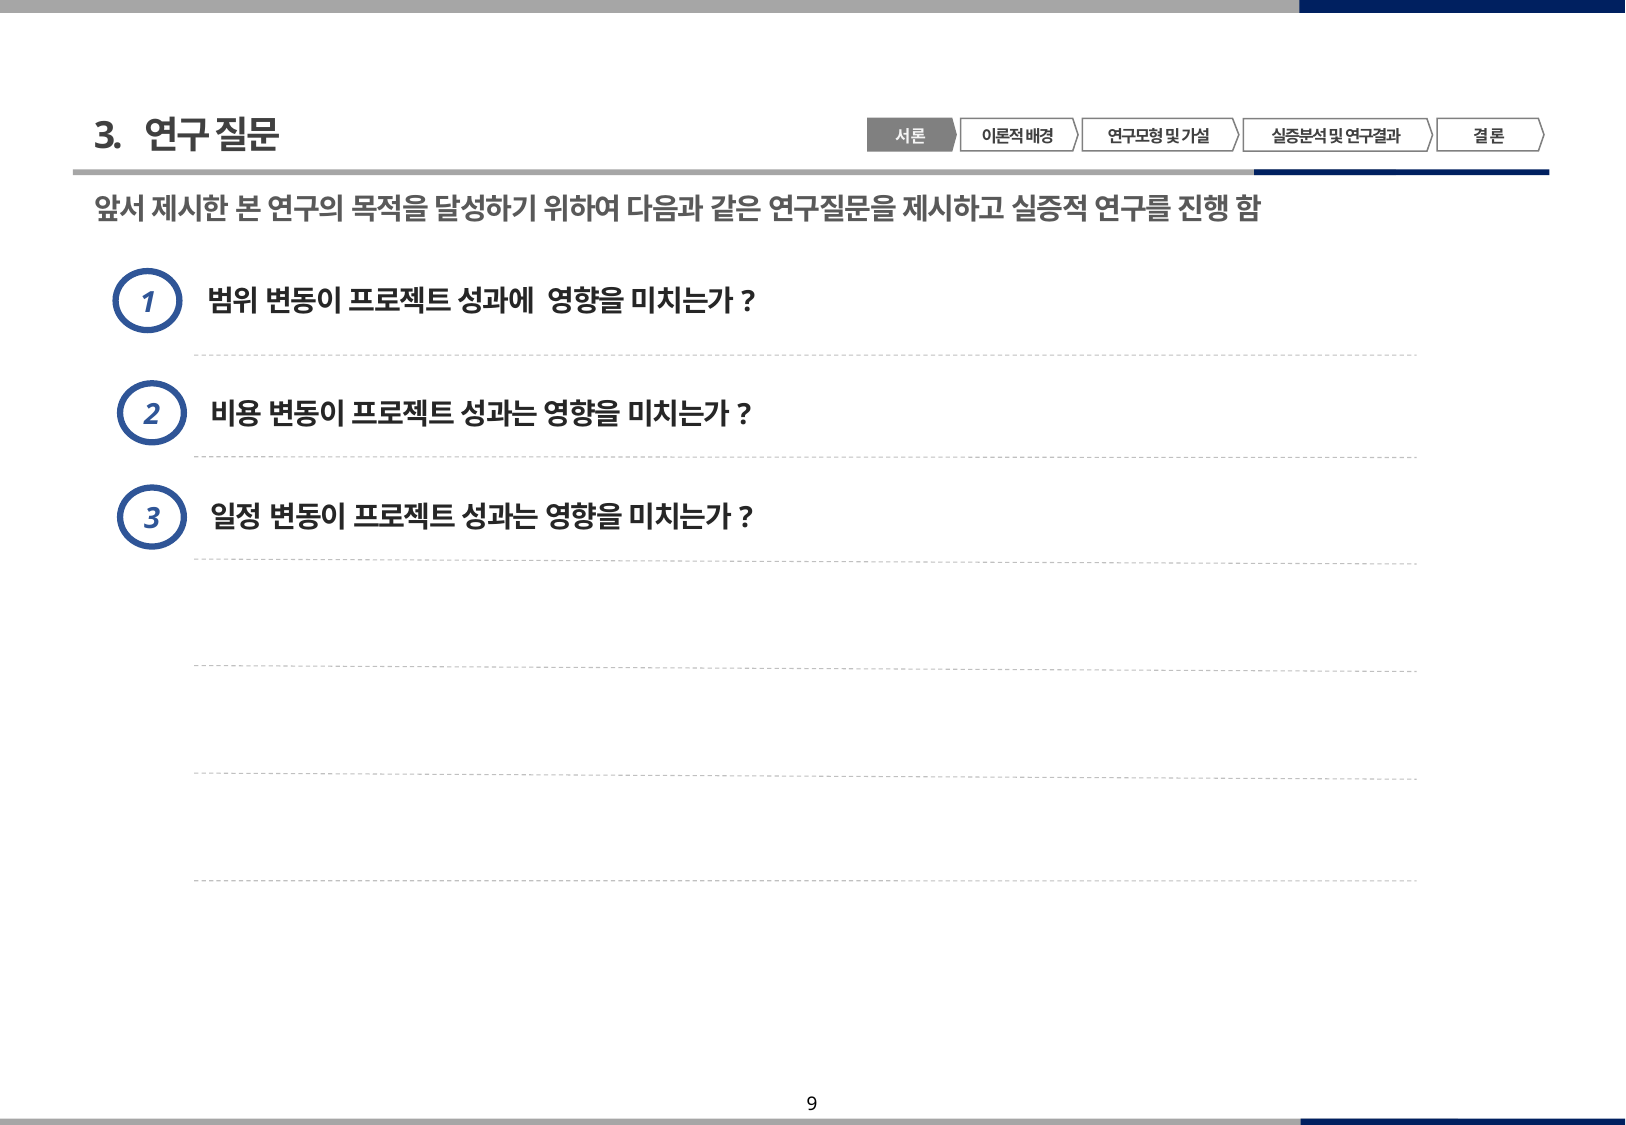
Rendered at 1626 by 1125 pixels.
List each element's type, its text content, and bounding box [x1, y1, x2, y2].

text_box 3. 연구 질문 [78, 91, 1544, 166]
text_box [119, 369, 1388, 443]
text_box 앞서 제시한 본 연구의 목적을 달성하기 위하여 다음과 같은 연구질문을 제시하고 실증적 연구를 진행 함 [78, 179, 1544, 233]
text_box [867, 118, 1544, 152]
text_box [119, 472, 1388, 547]
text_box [115, 256, 1384, 331]
